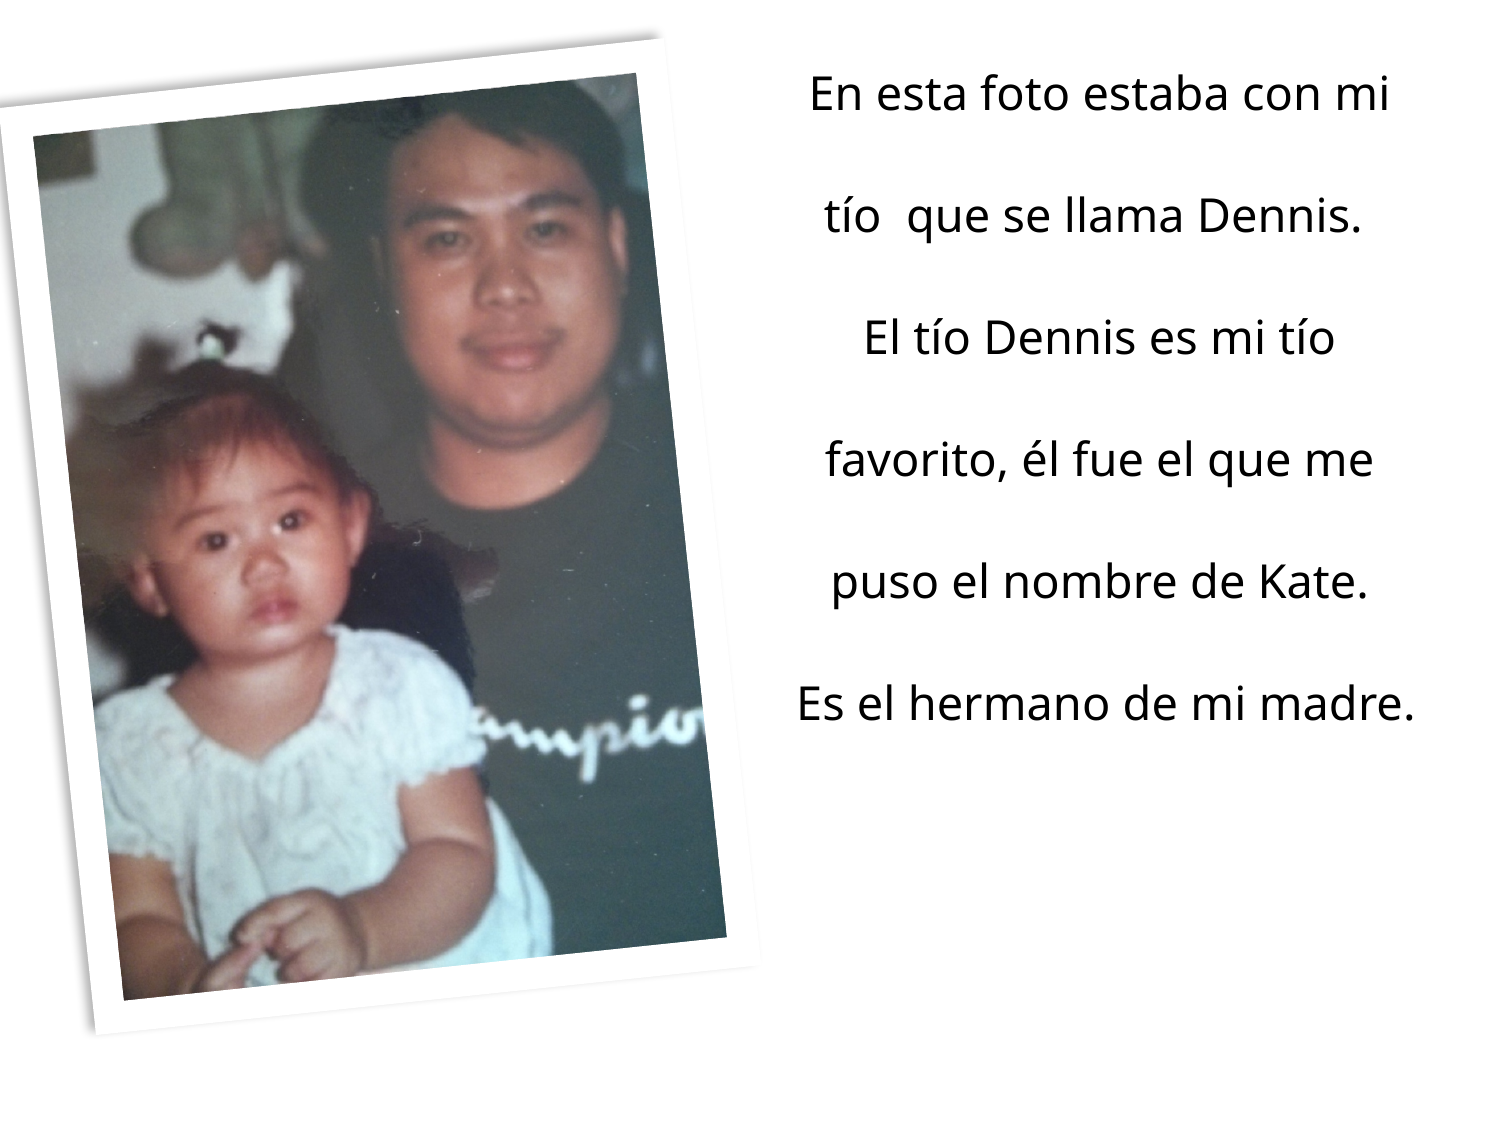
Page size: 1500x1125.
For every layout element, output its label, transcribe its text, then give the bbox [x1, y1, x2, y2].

picture [34, 74, 726, 1000]
list En esta foto estaba con mi tío que se llama Dennis. El tío Dennis es mi tío favorito, él fue el que me puso el nombre de Kate. Es el hermano de mi madre. [431, 0, 1500, 752]
